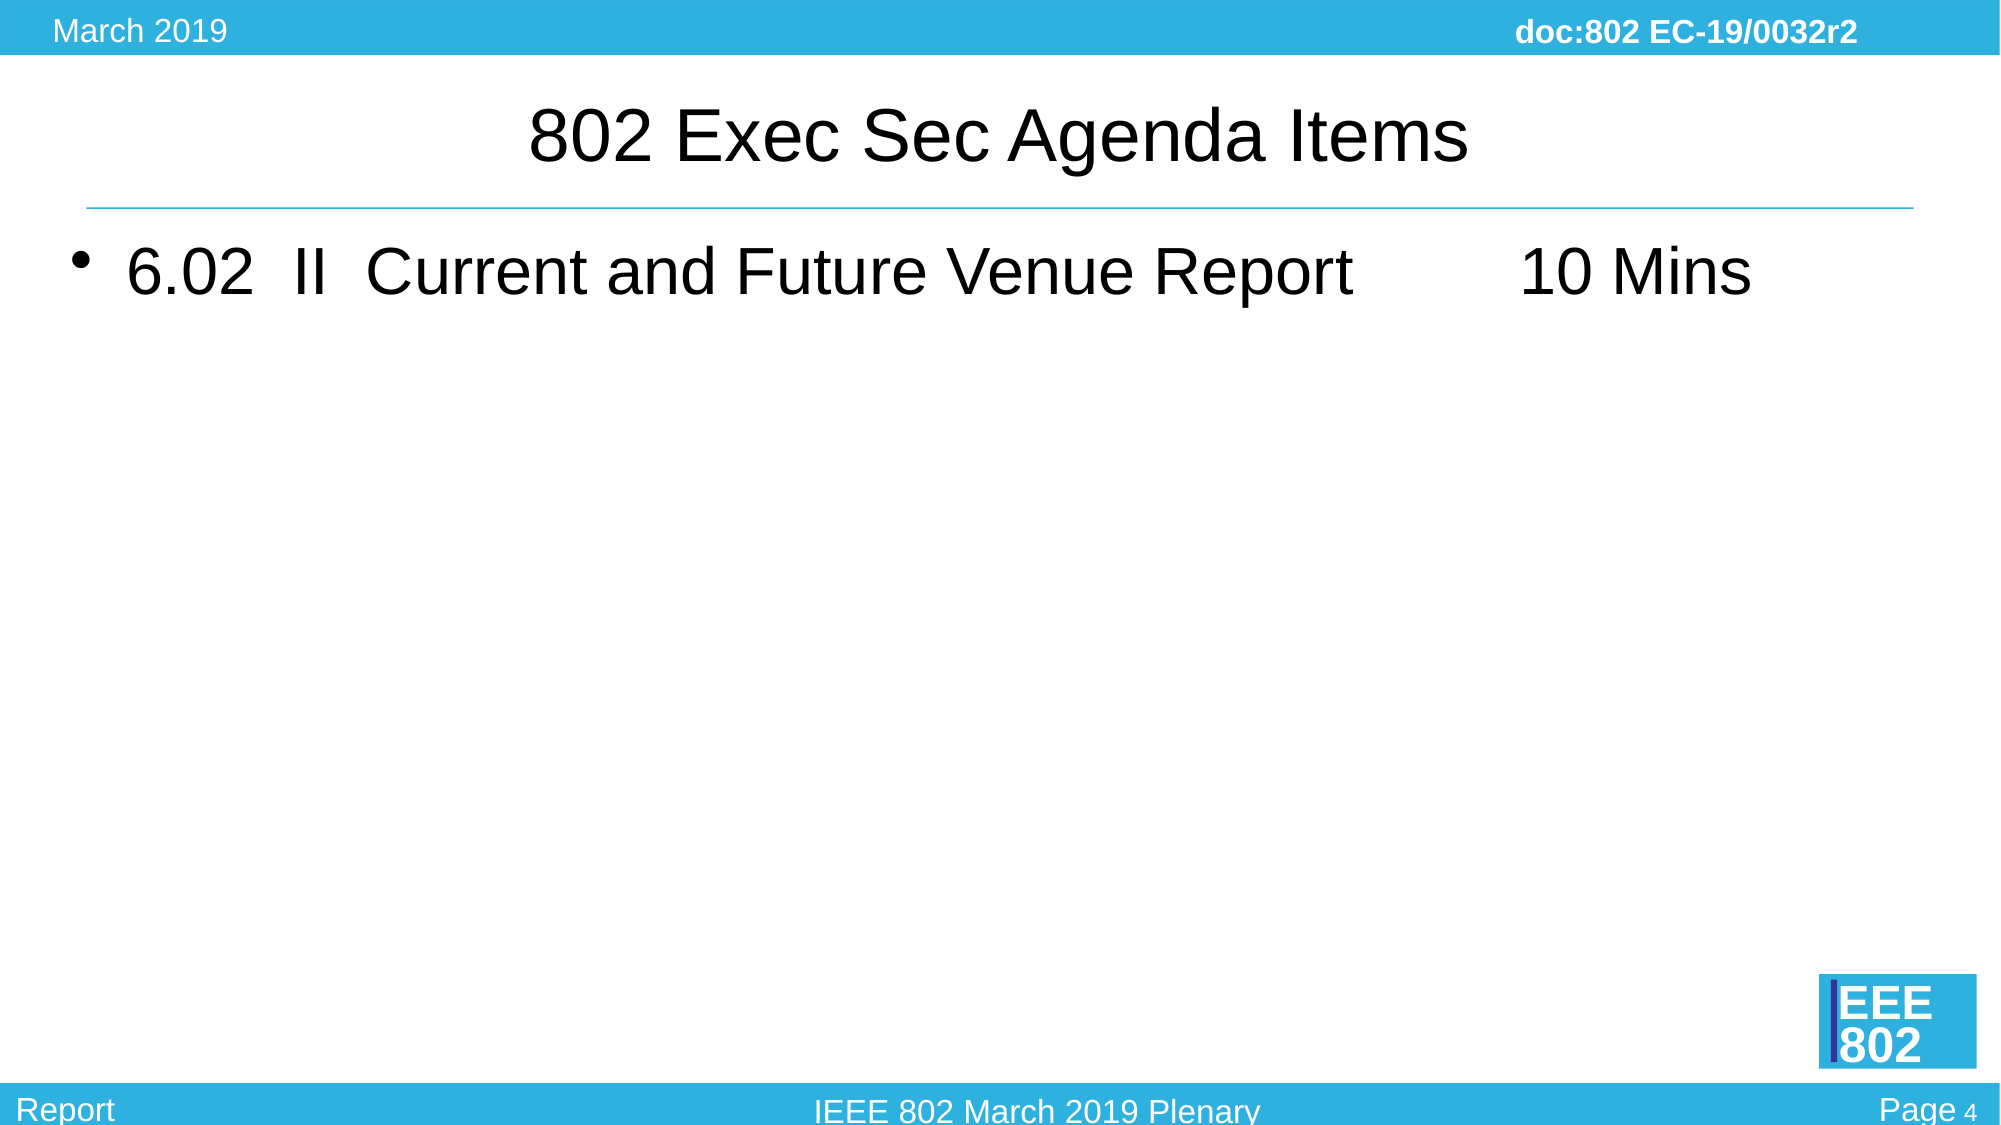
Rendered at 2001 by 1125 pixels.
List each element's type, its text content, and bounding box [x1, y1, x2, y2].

list 6.02 II Current and Future Venue Report 10 Mins [54, 220, 1855, 963]
title 802 Exec Sec Agenda Items [99, 66, 1900, 197]
